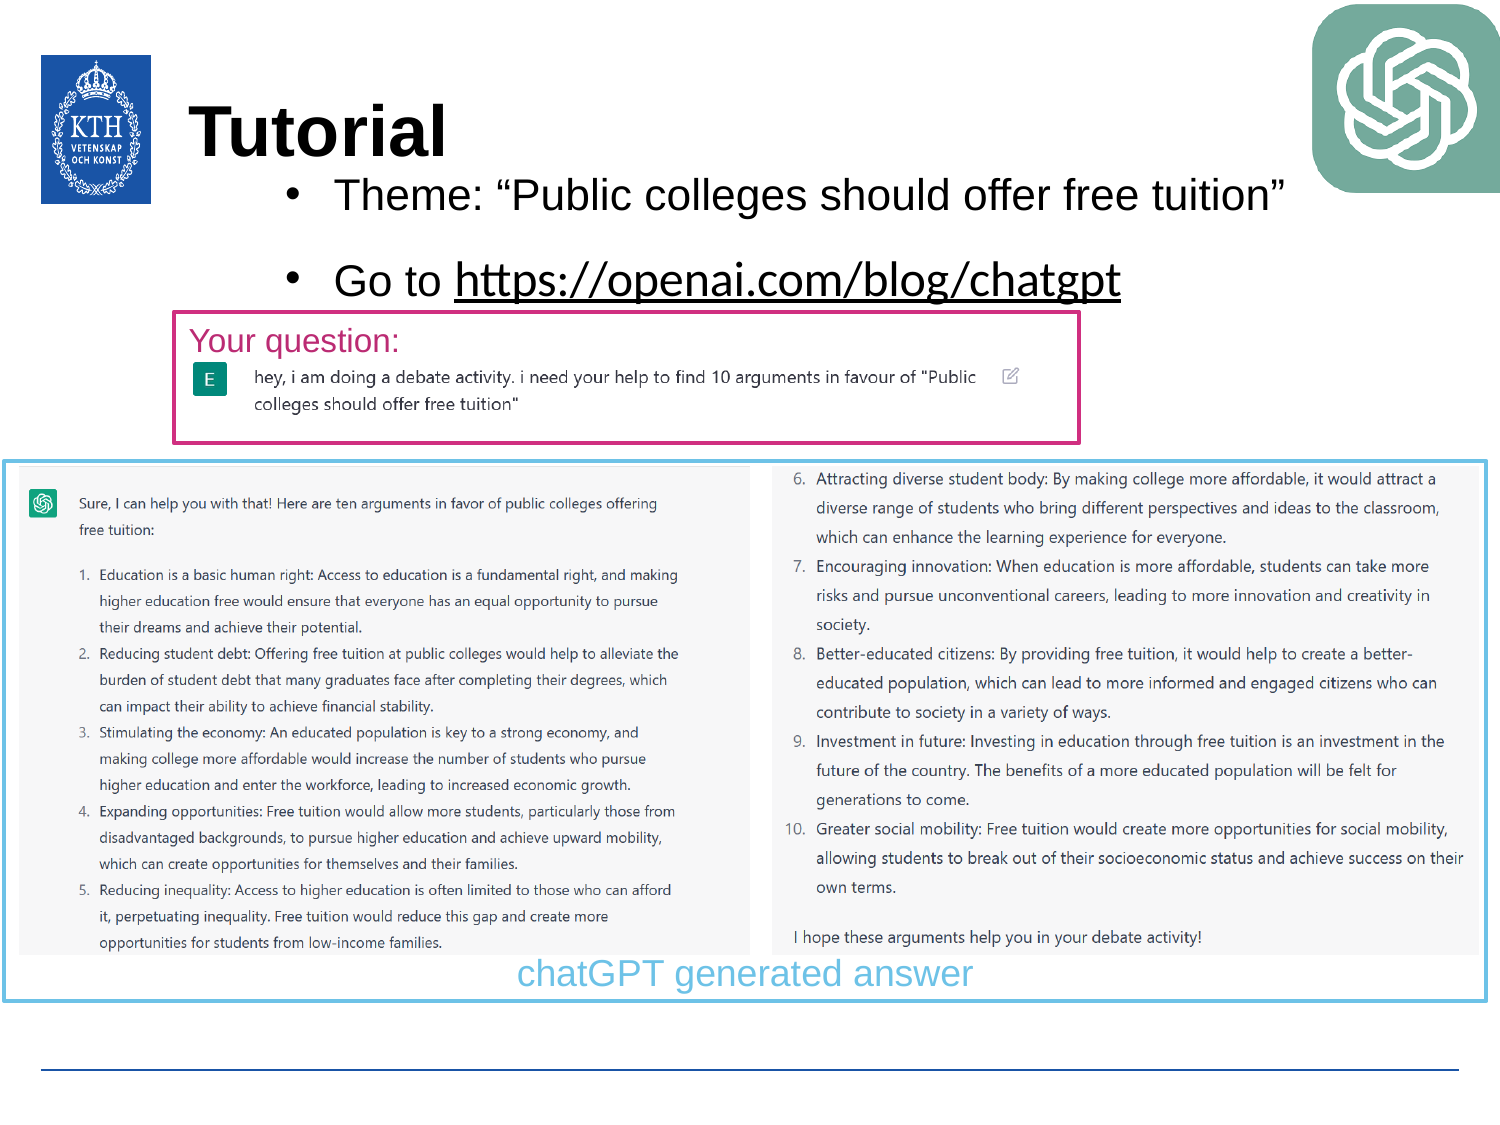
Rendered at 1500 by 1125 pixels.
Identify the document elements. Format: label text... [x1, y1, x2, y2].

picture [1312, 4, 1500, 193]
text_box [3, 460, 1487, 1002]
list Theme: “Public colleges should offer free tuition” Go to https://openai.com/blog/chatgpt [269, 164, 1457, 459]
title Tutorial [173, 55, 1307, 203]
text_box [173, 311, 1080, 444]
